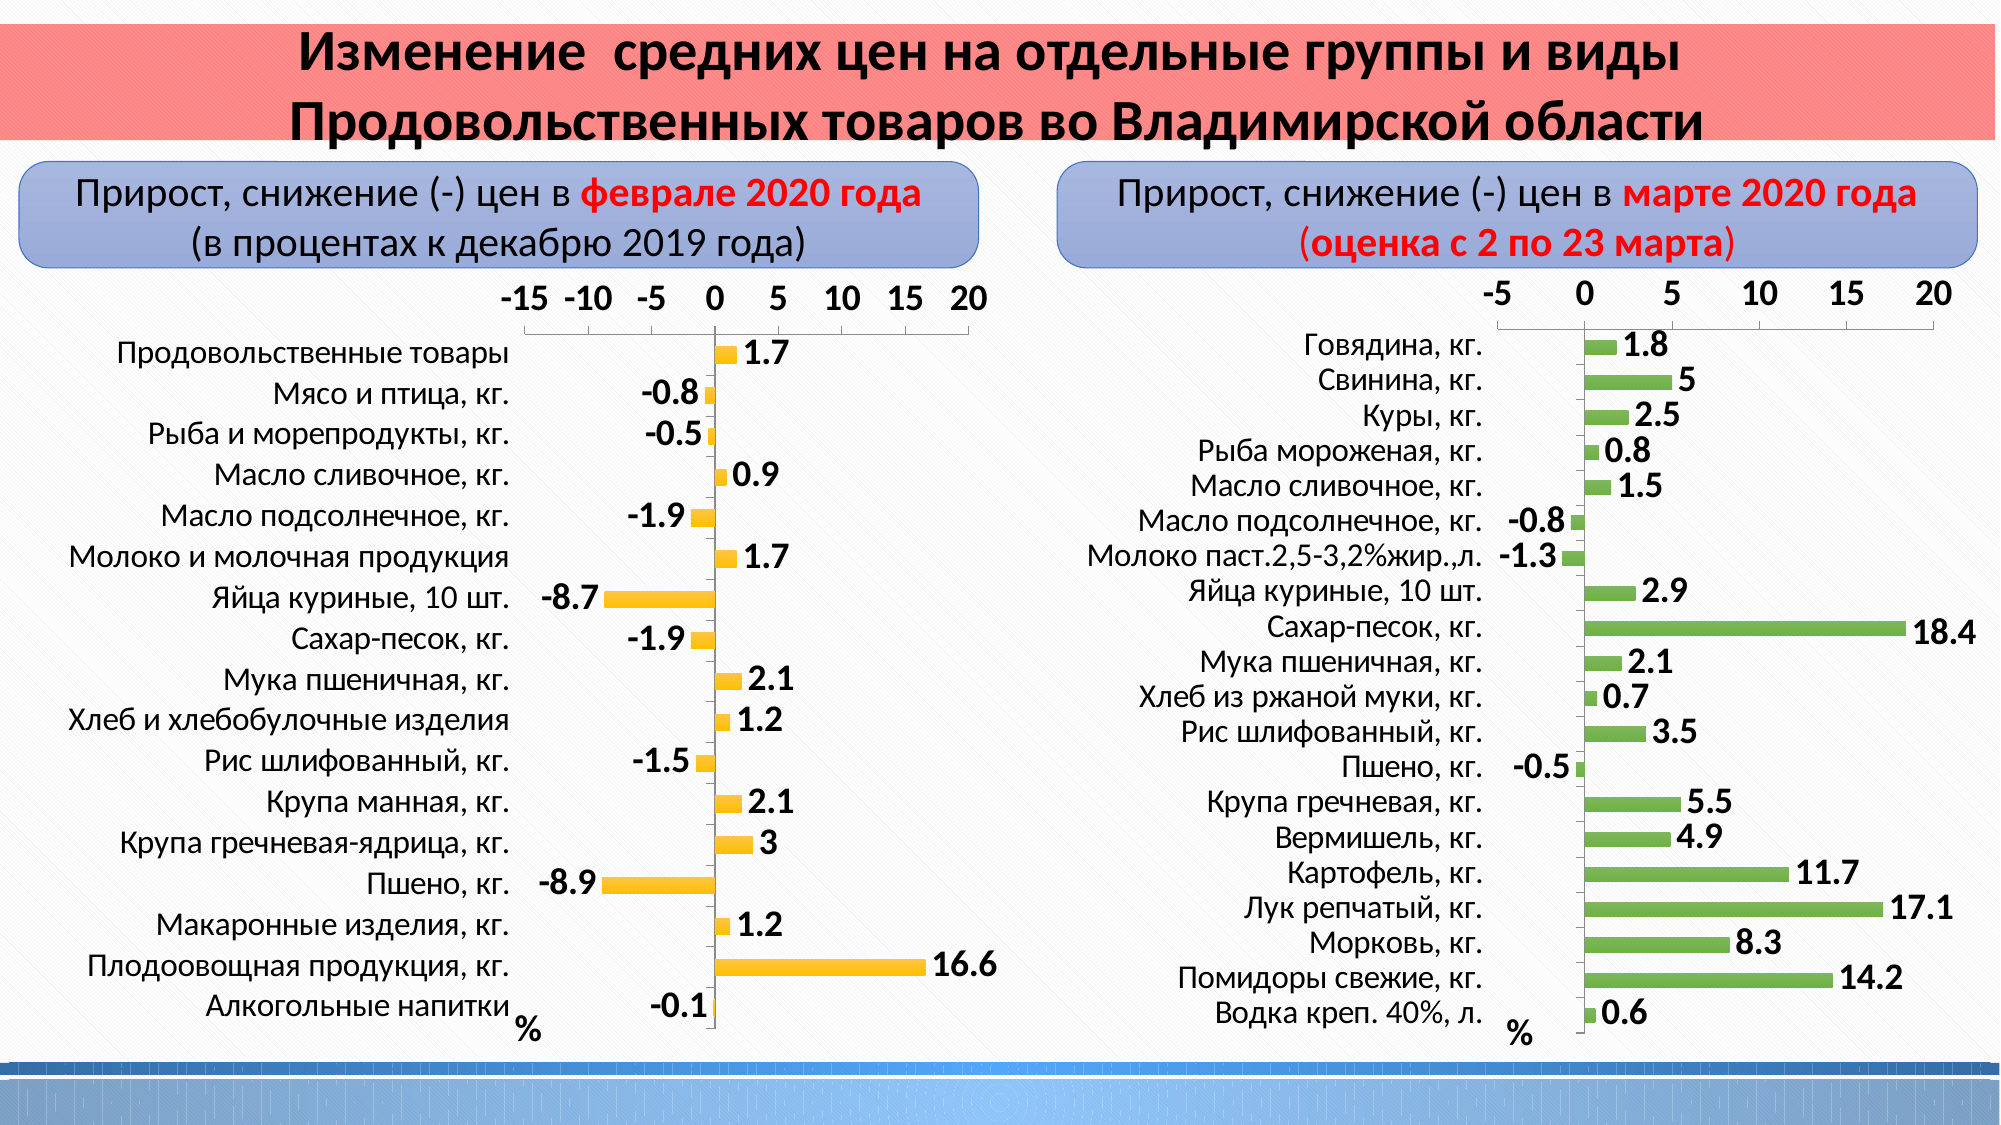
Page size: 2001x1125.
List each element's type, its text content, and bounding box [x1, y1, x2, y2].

text_box Прирост, снижение (-) цен в марте 2020 года (оценка c 2 по 23 марта) [1056, 160, 1978, 267]
text_box Изменение средних цен на отдельные группы и виды Продовольственных товаров во Владимирской области [0, 24, 1996, 141]
chart [27, 267, 1978, 1067]
text_box Прирост, снижение (-) цен в феврале 2020 года (в процентах к декабрю 2019 года) [18, 160, 980, 269]
